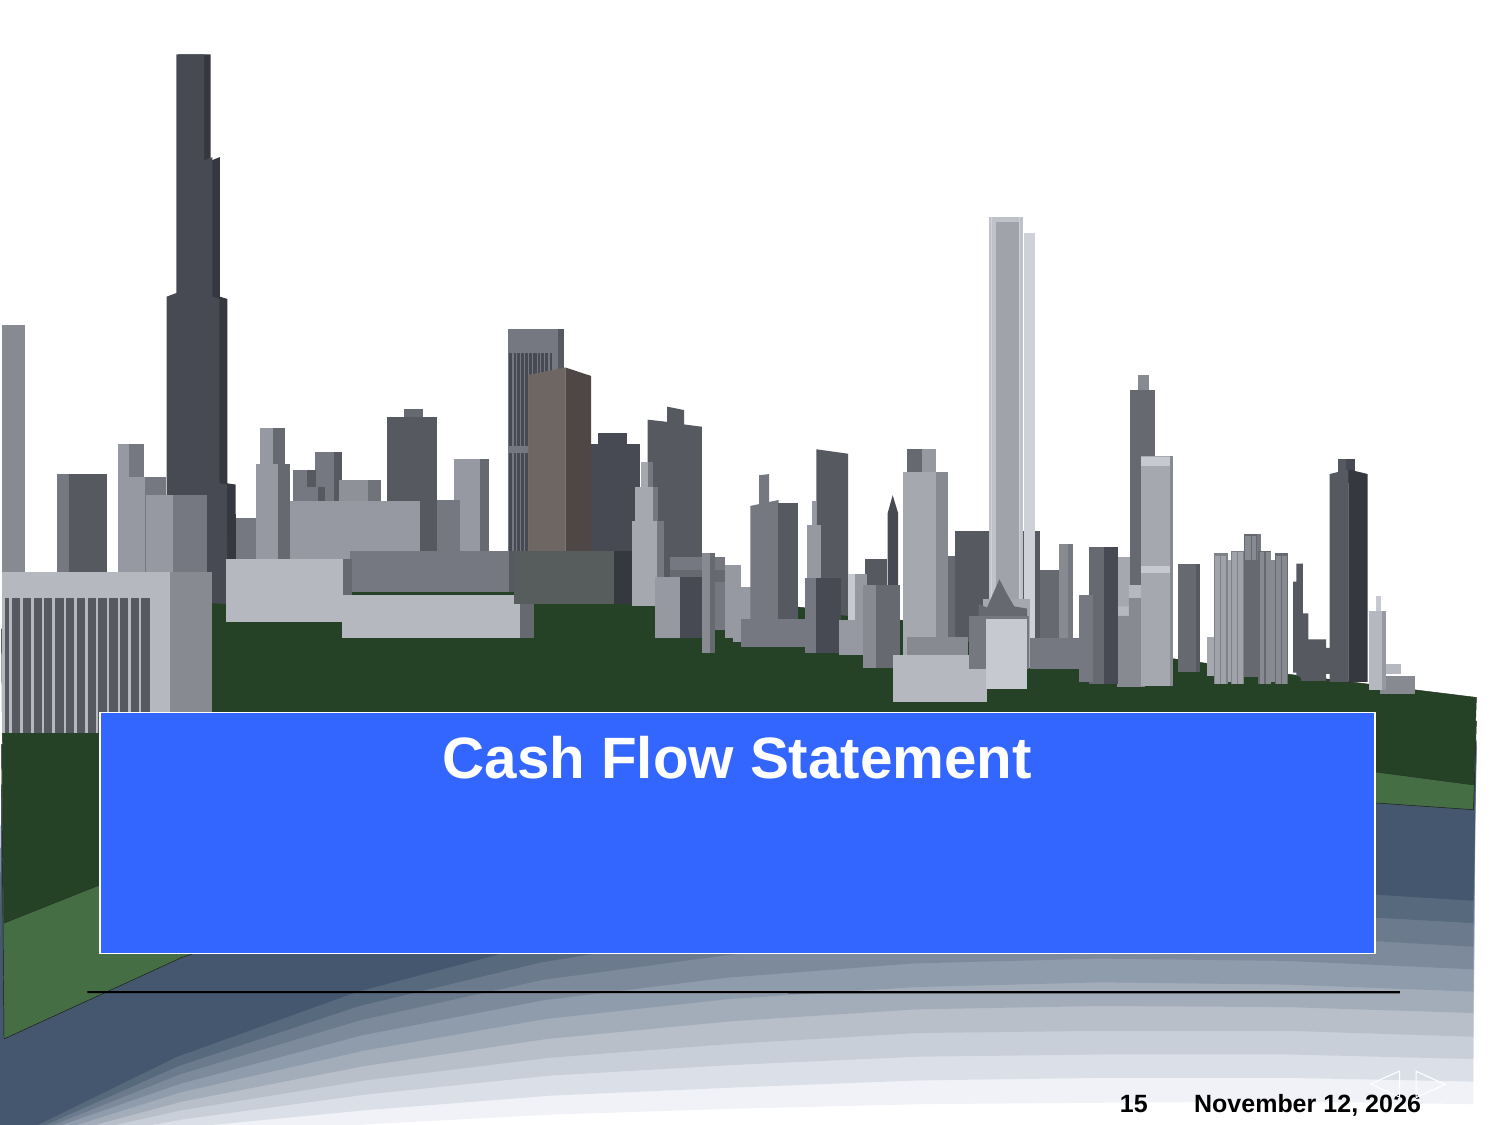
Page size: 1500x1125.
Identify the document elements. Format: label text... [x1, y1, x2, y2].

title Cash Flow Statement [99, 712, 1376, 954]
